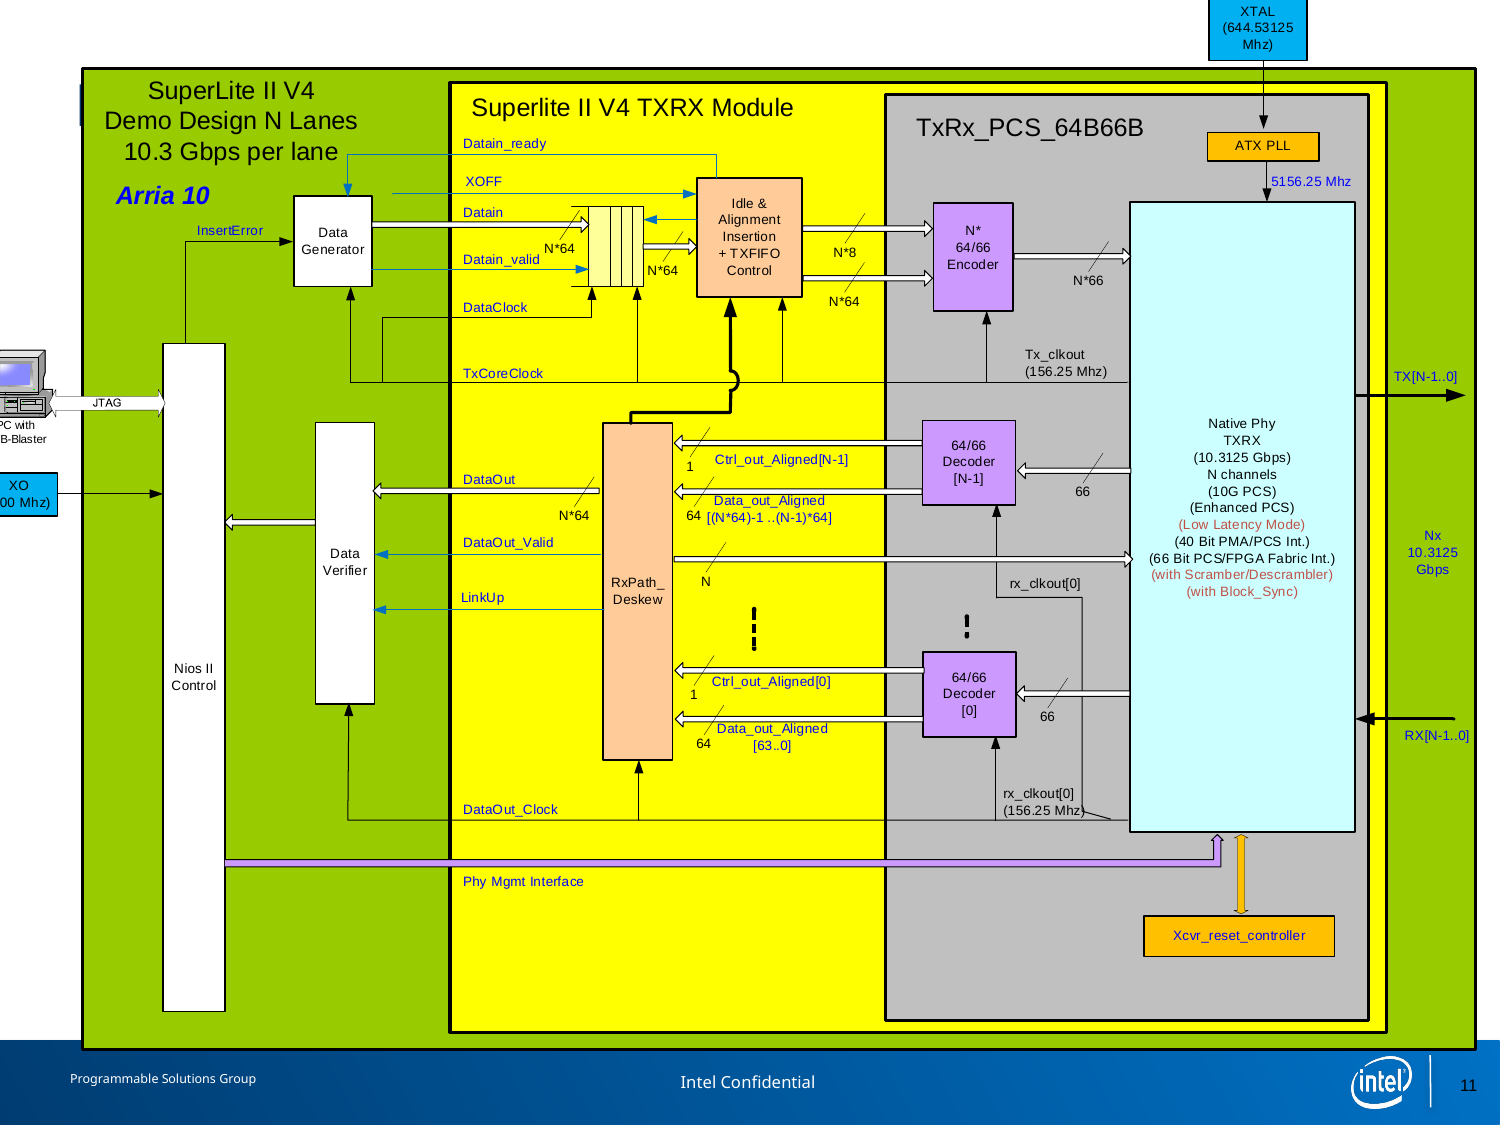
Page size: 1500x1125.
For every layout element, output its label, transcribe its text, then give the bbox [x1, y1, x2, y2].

slide_number 11 [1127, 1059, 1478, 1116]
picture [0, 0, 1478, 1052]
